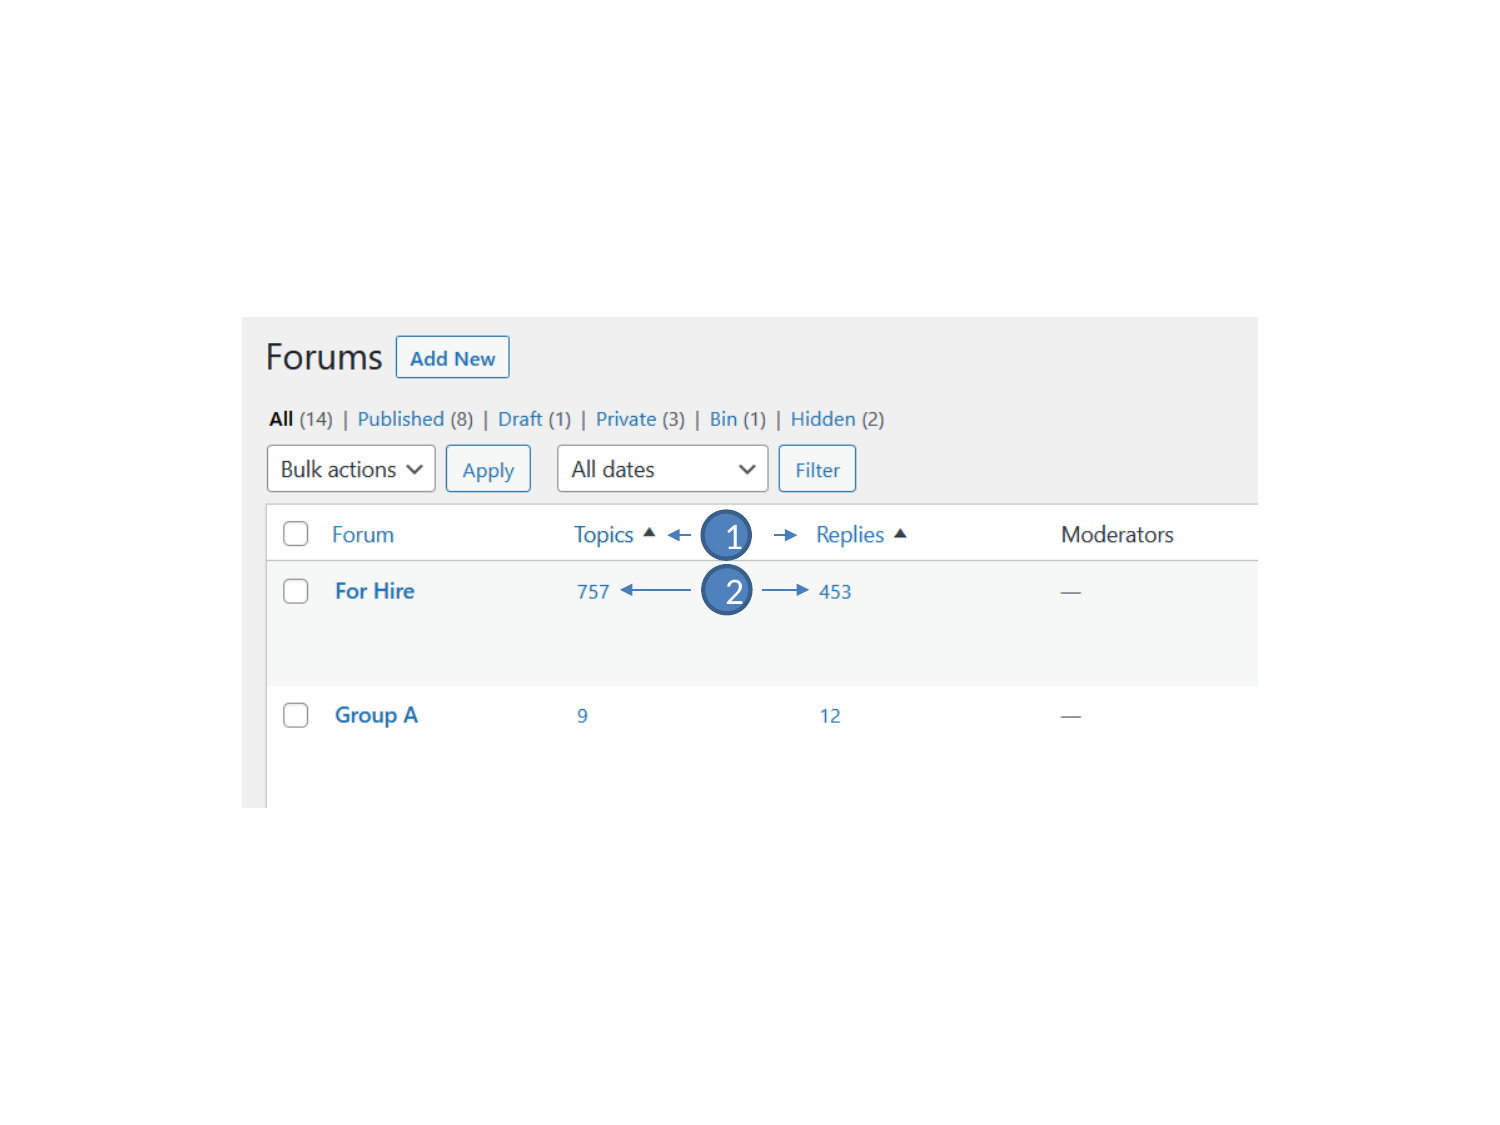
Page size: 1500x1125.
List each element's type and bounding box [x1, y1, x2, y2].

picture [242, 317, 1258, 808]
